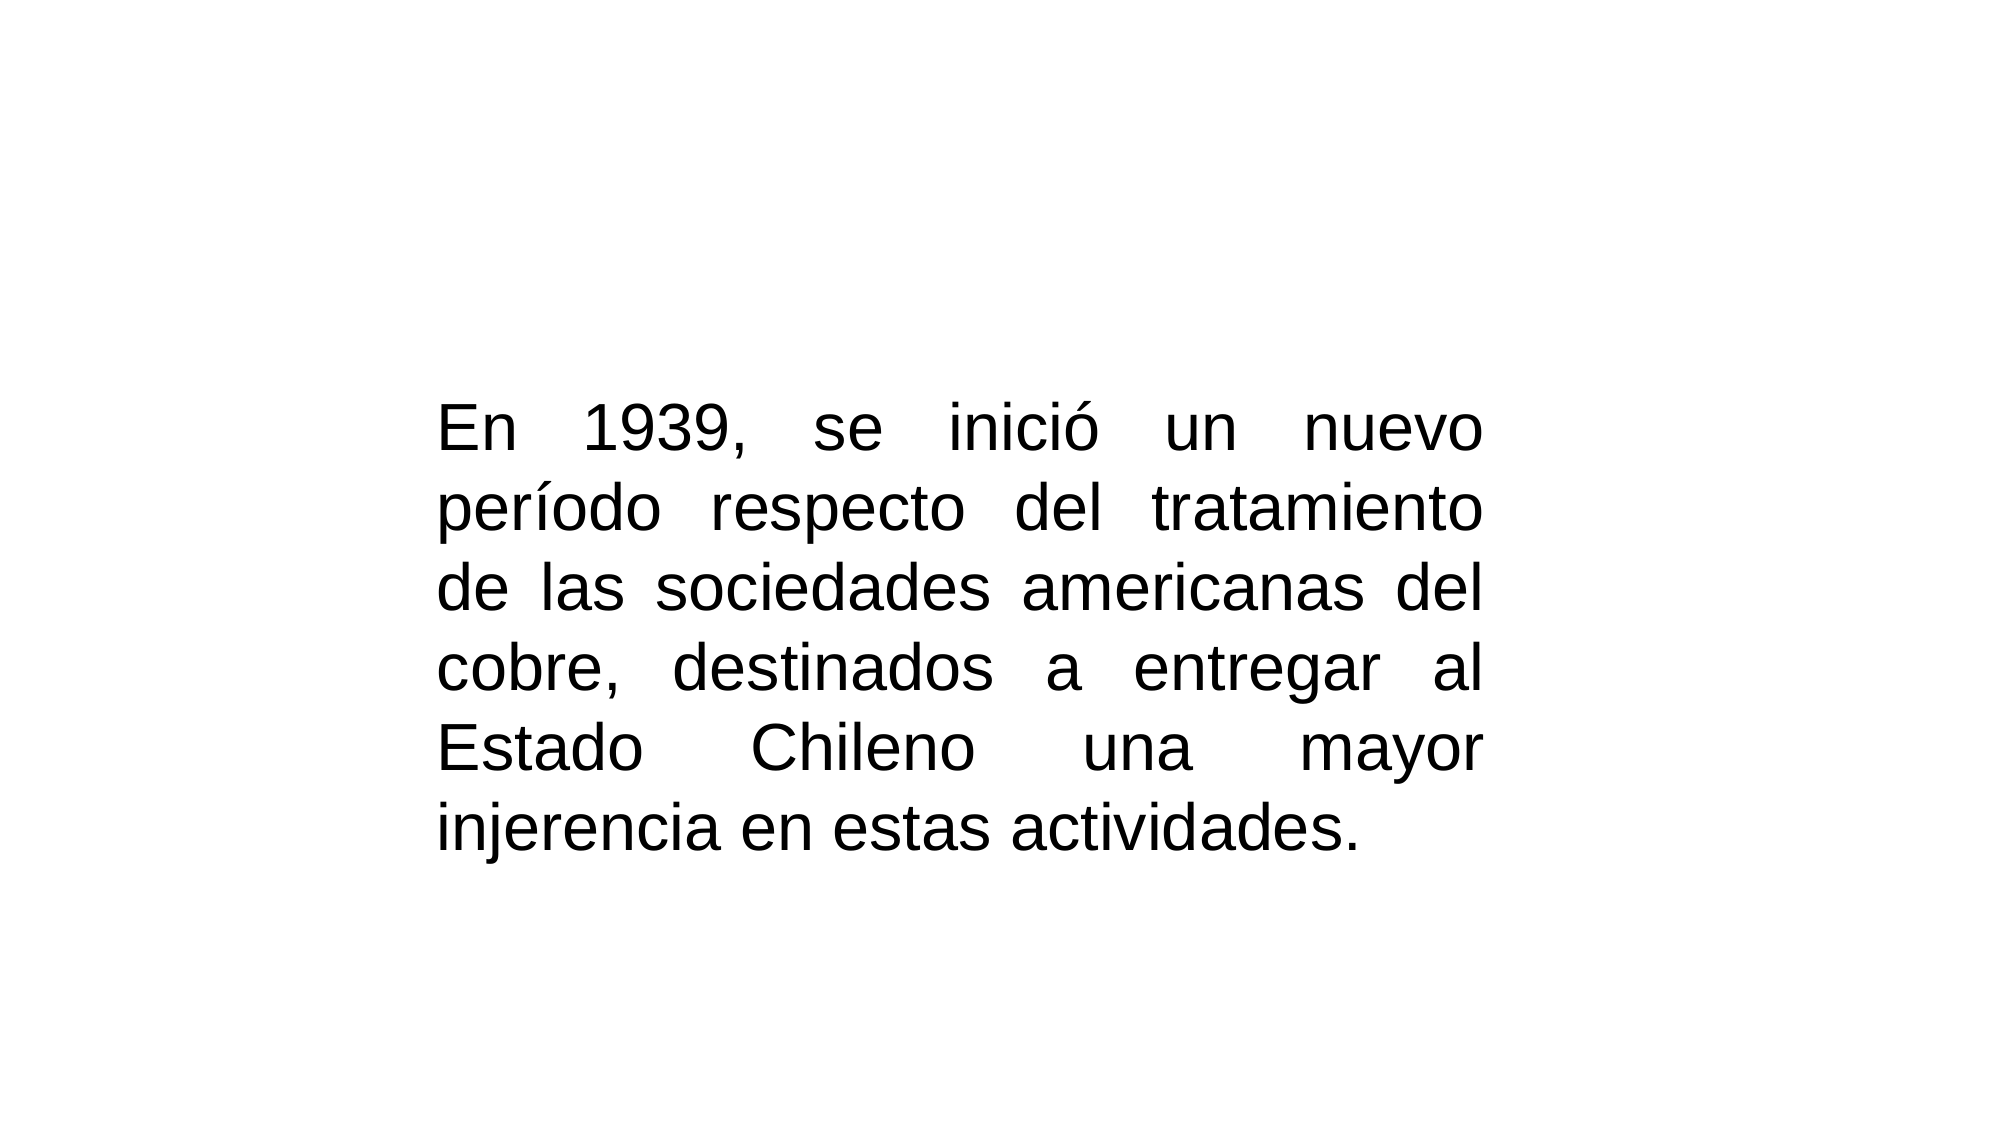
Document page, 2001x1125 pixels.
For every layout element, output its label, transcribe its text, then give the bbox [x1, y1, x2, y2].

text_box En 1939, se inició un nuevo período respecto del tratamiento de las sociedades americanas del cobre, destinados a entregar al Estado Chileno una mayor injerencia en estas actividades. [422, 296, 1500, 871]
